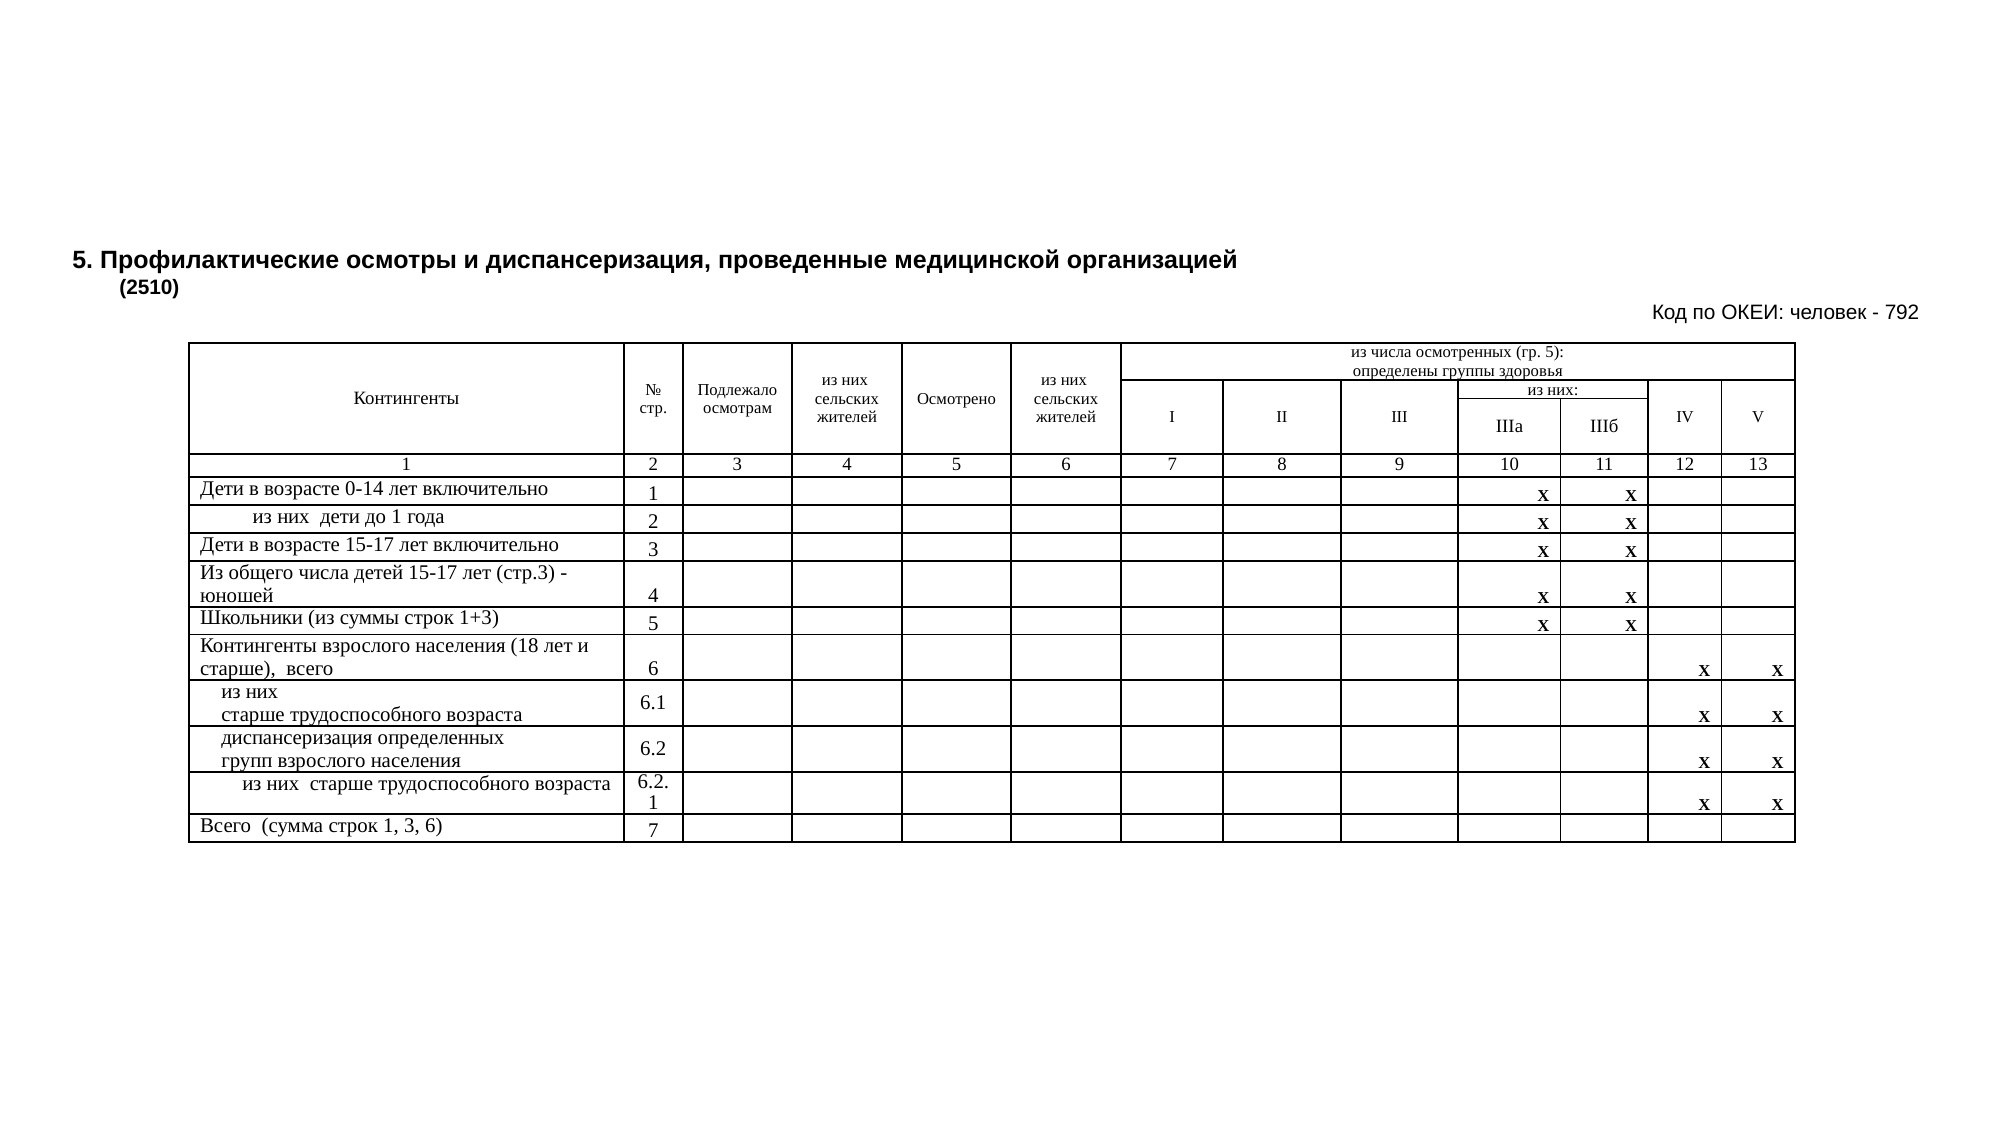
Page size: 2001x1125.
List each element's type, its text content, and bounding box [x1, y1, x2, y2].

table_cell IIIа [1459, 399, 1560, 453]
table_header Осмотрено [903, 344, 1010, 453]
table_cell 6 [625, 635, 682, 679]
table_cell [1224, 608, 1340, 634]
table_cell X [1561, 506, 1647, 532]
table_cell [1459, 727, 1560, 771]
table_cell [1342, 478, 1457, 504]
table_cell [1224, 681, 1340, 725]
table_cell [793, 506, 901, 532]
table_cell [793, 478, 901, 504]
table_cell [793, 727, 901, 771]
table_cell [1649, 478, 1721, 504]
table_cell [903, 773, 1010, 813]
table_cell из них старше трудоспособного возраста [190, 773, 623, 813]
table_cell X [1459, 478, 1560, 504]
table_cell [1012, 815, 1120, 841]
table_cell 5 [625, 608, 682, 634]
table_cell [1561, 773, 1647, 813]
table_header из числа осмотренных (гр. 5): определены группы здоровья [1122, 344, 1794, 379]
table_cell 3 [625, 534, 682, 560]
table_cell Школьники (из суммы строк 1+3) [190, 608, 623, 634]
table_cell 6.1 [625, 681, 682, 725]
table_cell X [1649, 681, 1721, 725]
table_cell [684, 608, 791, 634]
table_cell [903, 815, 1010, 841]
table_cell X [1649, 727, 1721, 771]
table_cell [1012, 773, 1120, 813]
table_cell [1342, 727, 1457, 771]
table_cell [684, 727, 791, 771]
table_cell [1722, 506, 1794, 532]
table_cell [1649, 534, 1721, 560]
table_cell 8 [1224, 455, 1340, 476]
table_cell 6.2.1 [625, 773, 682, 813]
table_cell 13 [1722, 455, 1794, 476]
table_cell 5 [903, 455, 1010, 476]
table_cell [1122, 562, 1222, 606]
table_cell из них дети до 1 года [190, 506, 623, 532]
table_cell [903, 534, 1010, 560]
table_cell [1012, 506, 1120, 532]
table_cell [1122, 506, 1222, 532]
table_cell [1342, 635, 1457, 679]
table_cell Дети в возрасте 0-14 лет включительно [190, 478, 623, 504]
table_cell [903, 562, 1010, 606]
table_cell Контингенты взрослого населения (18 лет и старше), всего [190, 635, 623, 679]
table_cell [1722, 815, 1794, 841]
table_cell 7 [1122, 455, 1222, 476]
table_cell [1122, 534, 1222, 560]
table_cell [1012, 608, 1120, 634]
table_cell [1459, 815, 1560, 841]
table_cell 4 [793, 455, 901, 476]
table_cell X [1459, 562, 1560, 606]
table_cell X [1722, 635, 1794, 679]
table_cell [1561, 815, 1647, 841]
table_cell [903, 635, 1010, 679]
table_cell X [1459, 534, 1560, 560]
table_cell [684, 635, 791, 679]
table_cell [1012, 727, 1120, 771]
table_cell 9 [1342, 455, 1457, 476]
table_cell диспансеризация определенных групп взрослого населения [190, 727, 623, 771]
table_cell [1459, 681, 1560, 725]
table_cell [903, 478, 1010, 504]
table_cell [903, 681, 1010, 725]
table_cell [1012, 478, 1120, 504]
table_cell 2 [625, 455, 682, 476]
table_cell 6 [1012, 455, 1120, 476]
table_cell [1342, 773, 1457, 813]
table_cell X [1561, 608, 1647, 634]
table_cell [684, 534, 791, 560]
table_cell [1012, 534, 1120, 560]
table_cell II [1224, 381, 1340, 453]
table_cell 1 [625, 478, 682, 504]
table_cell [1459, 635, 1560, 679]
table_cell [1722, 534, 1794, 560]
table_cell [1224, 478, 1340, 504]
table_cell [903, 506, 1010, 532]
table_cell [1649, 562, 1721, 606]
table_cell IIIб [1561, 399, 1647, 453]
table_cell [793, 562, 901, 606]
table_cell [1722, 608, 1794, 634]
table_cell [793, 635, 901, 679]
table_cell [1224, 534, 1340, 560]
table_cell [793, 534, 901, 560]
table_cell [1342, 815, 1457, 841]
table_cell [1224, 773, 1340, 813]
table_cell [1122, 773, 1222, 813]
table_cell [1722, 562, 1794, 606]
table_cell из них: [1459, 381, 1647, 398]
table_cell Из общего числа детей 15-17 лет (стр.3) - юношей [190, 562, 623, 606]
table_cell X [1649, 635, 1721, 679]
table_cell [1122, 635, 1222, 679]
table_cell [1342, 534, 1457, 560]
table_cell IV [1649, 381, 1721, 453]
table_cell 6.2 [625, 727, 682, 771]
table_cell X [1561, 534, 1647, 560]
table_cell [1561, 635, 1647, 679]
table_cell V [1722, 381, 1794, 453]
table_cell [793, 681, 901, 725]
table_header из них сельских жителей [793, 344, 901, 453]
table_cell [684, 773, 791, 813]
table_cell [1012, 681, 1120, 725]
table_cell 10 [1459, 455, 1560, 476]
table_cell [793, 773, 901, 813]
table_cell [1342, 608, 1457, 634]
table_cell X [1561, 562, 1647, 606]
table_cell Дети в возрасте 15-17 лет включительно [190, 534, 623, 560]
table_cell X [1649, 773, 1721, 813]
table_cell 1 [190, 455, 623, 476]
table_cell [1649, 815, 1721, 841]
table_cell [684, 478, 791, 504]
table_cell [1122, 815, 1222, 841]
table_header № стр. [625, 344, 682, 453]
table_cell [793, 815, 901, 841]
table_cell X [1561, 478, 1647, 504]
table_cell X [1459, 506, 1560, 532]
table_cell X [1722, 727, 1794, 771]
table_cell III [1342, 381, 1457, 453]
table_cell X [1459, 608, 1560, 634]
table_cell 2 [625, 506, 682, 532]
table_cell [1122, 681, 1222, 725]
table_cell X [1722, 773, 1794, 813]
table_header Подлежало осмотрам [684, 344, 791, 453]
table_cell [1224, 506, 1340, 532]
table_cell [1649, 506, 1721, 532]
table_cell 4 [625, 562, 682, 606]
table_cell из них старше трудоспособного возраста [190, 681, 623, 725]
table_cell 7 [625, 815, 682, 841]
table_cell [1122, 608, 1222, 634]
table_cell [1012, 562, 1120, 606]
table_cell 12 [1649, 455, 1721, 476]
table_cell Всего (сумма строк 1, 3, 6) [190, 815, 623, 841]
table_cell [793, 608, 901, 634]
table_cell [1012, 635, 1120, 679]
table_cell [1224, 815, 1340, 841]
table_cell [684, 562, 791, 606]
table_cell [1224, 727, 1340, 771]
table_header из них сельских жителей [1012, 344, 1120, 453]
table_cell [903, 608, 1010, 634]
table_cell [903, 727, 1010, 771]
table_cell [1459, 773, 1560, 813]
table_cell [684, 815, 791, 841]
text_box 5. Профилактические осмотры и диспансеризация, проведенные медицинской организацией (2510) Код по ОКЕИ: человек - 792 [57, 235, 1935, 331]
table_cell [1561, 727, 1647, 771]
table_cell [684, 506, 791, 532]
table_cell [1342, 681, 1457, 725]
table_cell [1342, 506, 1457, 532]
table_cell [1224, 562, 1340, 606]
table_cell [1224, 635, 1340, 679]
table_cell [684, 681, 791, 725]
table_cell [1342, 562, 1457, 606]
table_cell 11 [1561, 455, 1647, 476]
table_cell [1561, 681, 1647, 725]
table_cell [1722, 478, 1794, 504]
table_cell [1122, 727, 1222, 771]
table_cell [1122, 478, 1222, 504]
table_cell 3 [684, 455, 791, 476]
table_cell [1649, 608, 1721, 634]
table_cell X [1722, 681, 1794, 725]
table_header Контингенты [190, 344, 623, 453]
table_cell I [1122, 381, 1222, 453]
